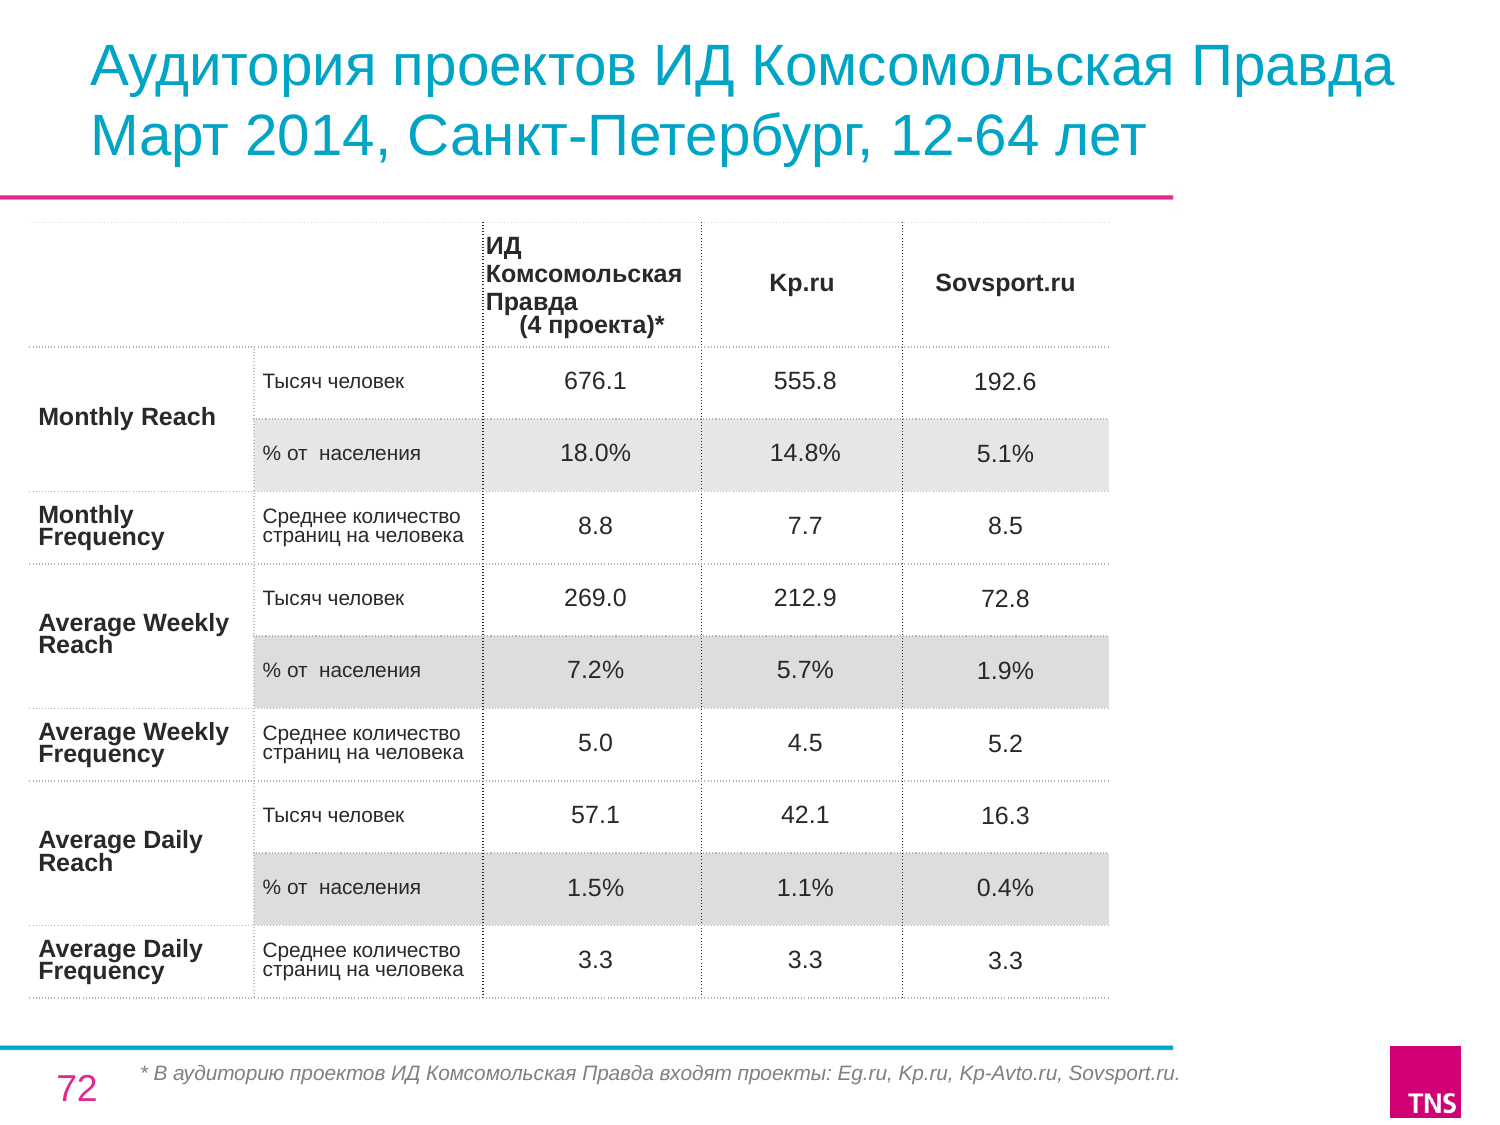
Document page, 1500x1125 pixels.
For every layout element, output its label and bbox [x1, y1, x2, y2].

slide_number [40, 1055, 392, 1125]
picture [0, 0, 1500, 1125]
table_header [29, 223, 1109, 347]
title [74, 8, 1476, 187]
table_cell [29, 347, 1109, 998]
text_box [124, 1052, 1463, 1092]
